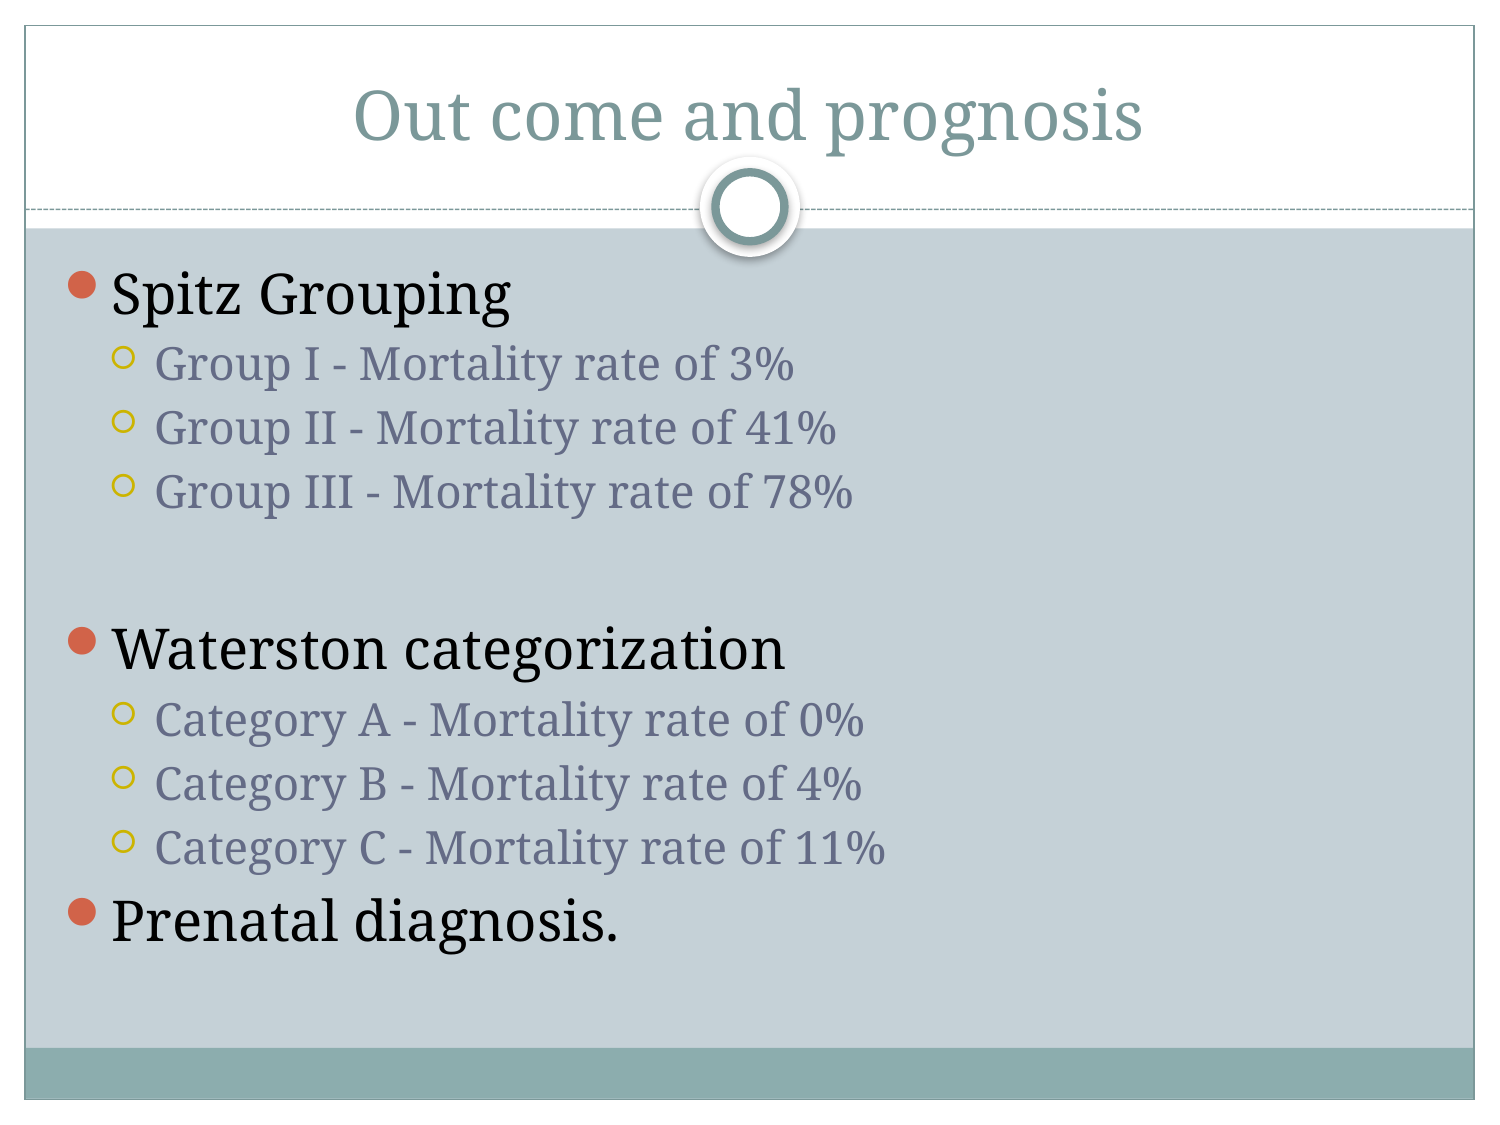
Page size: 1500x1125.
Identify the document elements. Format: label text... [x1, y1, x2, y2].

title Out come and prognosis [49, 37, 1450, 162]
list Spitz Grouping Group I - Mortality rate of 3% Group II - Mortality rate of 41% Group III - Mortality rate of 78% Waterston categorization Category A - Mortality rate of 0% Category B - Mortality rate of 4% Category C - Mortality rate of 11% Prenatal diagnosis. [49, 250, 1445, 1001]
